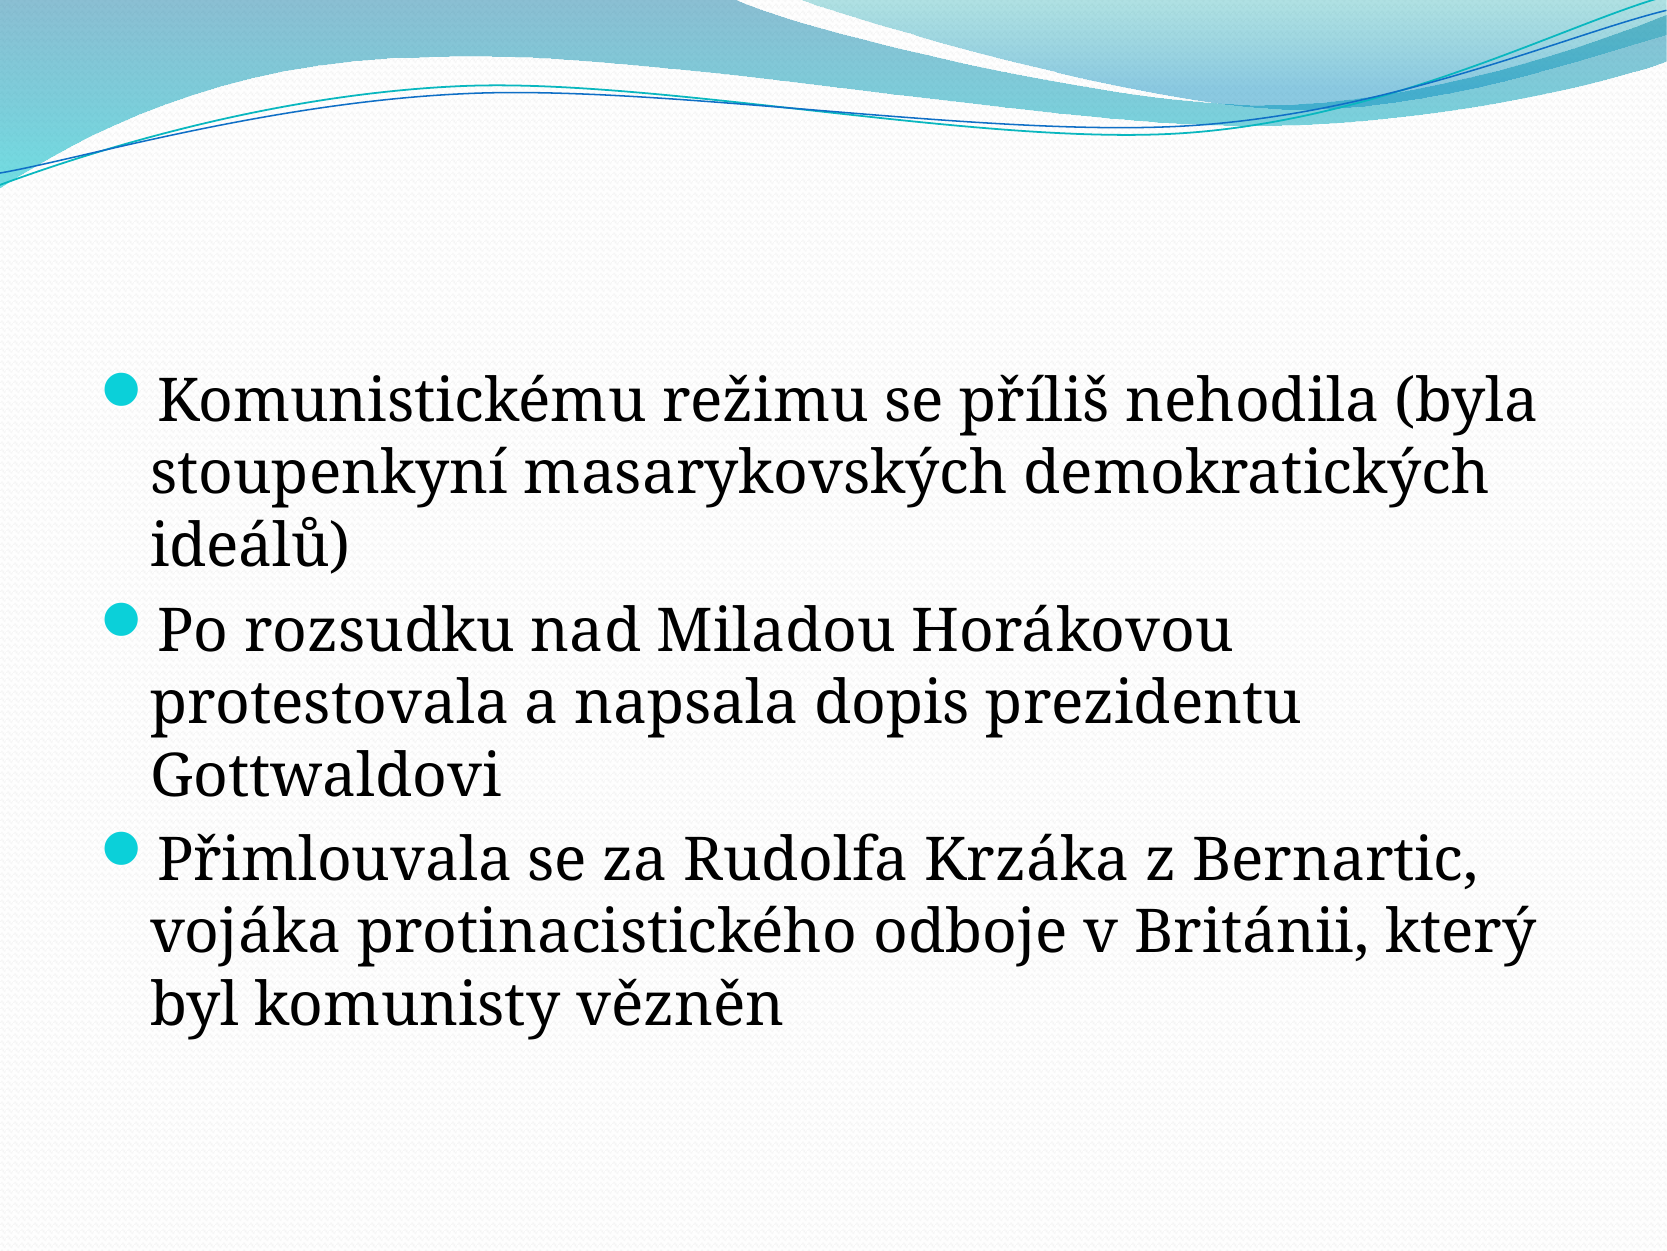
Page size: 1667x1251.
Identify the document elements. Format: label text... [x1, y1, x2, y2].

list Komunistickému režimu se příliš nehodila (byla stoupenkyní masarykovských demokratických ideálů) Po rozsudku nad Miladou Horákovou protestovala a napsala dopis prezidentu Gottwaldovi Přimlouvala se za Rudolfa Krzáka z Bernartic, vojáka protinacistického odboje v Británii, který byl komunisty vězněn [83, 352, 1584, 1153]
title [83, 128, 1584, 337]
